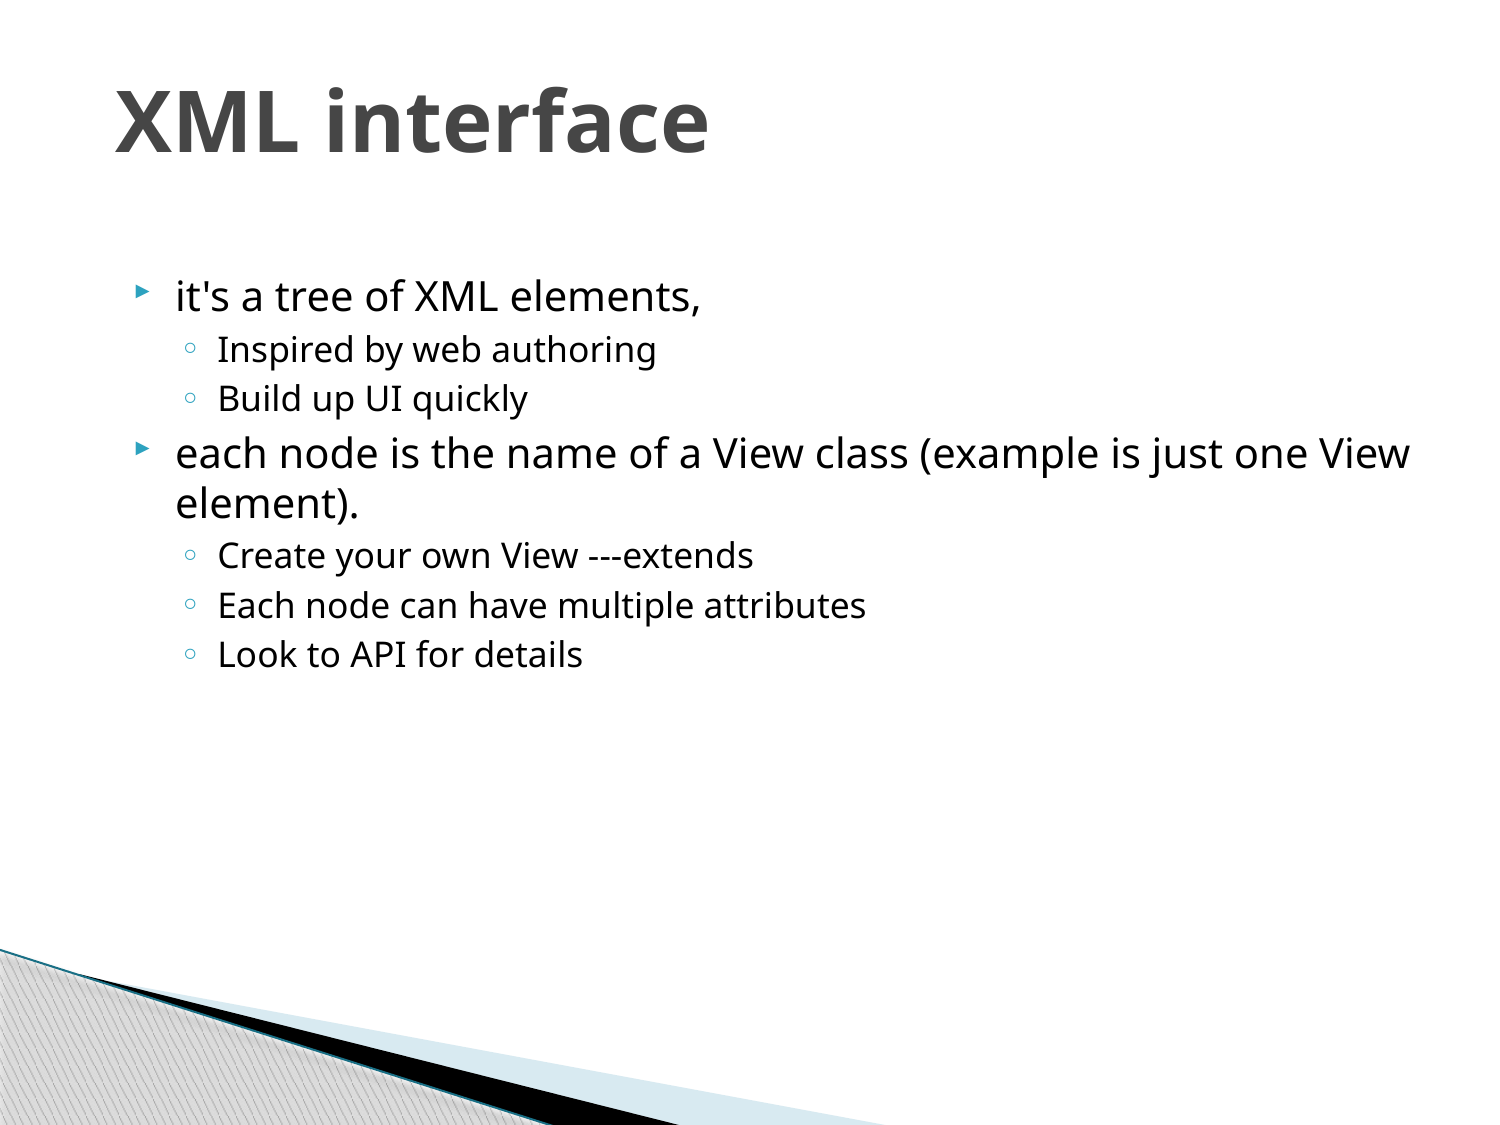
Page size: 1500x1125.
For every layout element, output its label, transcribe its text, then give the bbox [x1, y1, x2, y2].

title XML interface [100, 37, 1438, 200]
list it's a tree of XML elements, Inspired by web authoring Build up UI quickly each node is the name of a View class (example is just one View element). Create your own View ---extends Each node can have multiple attributes Look to API for details [100, 262, 1438, 1000]
